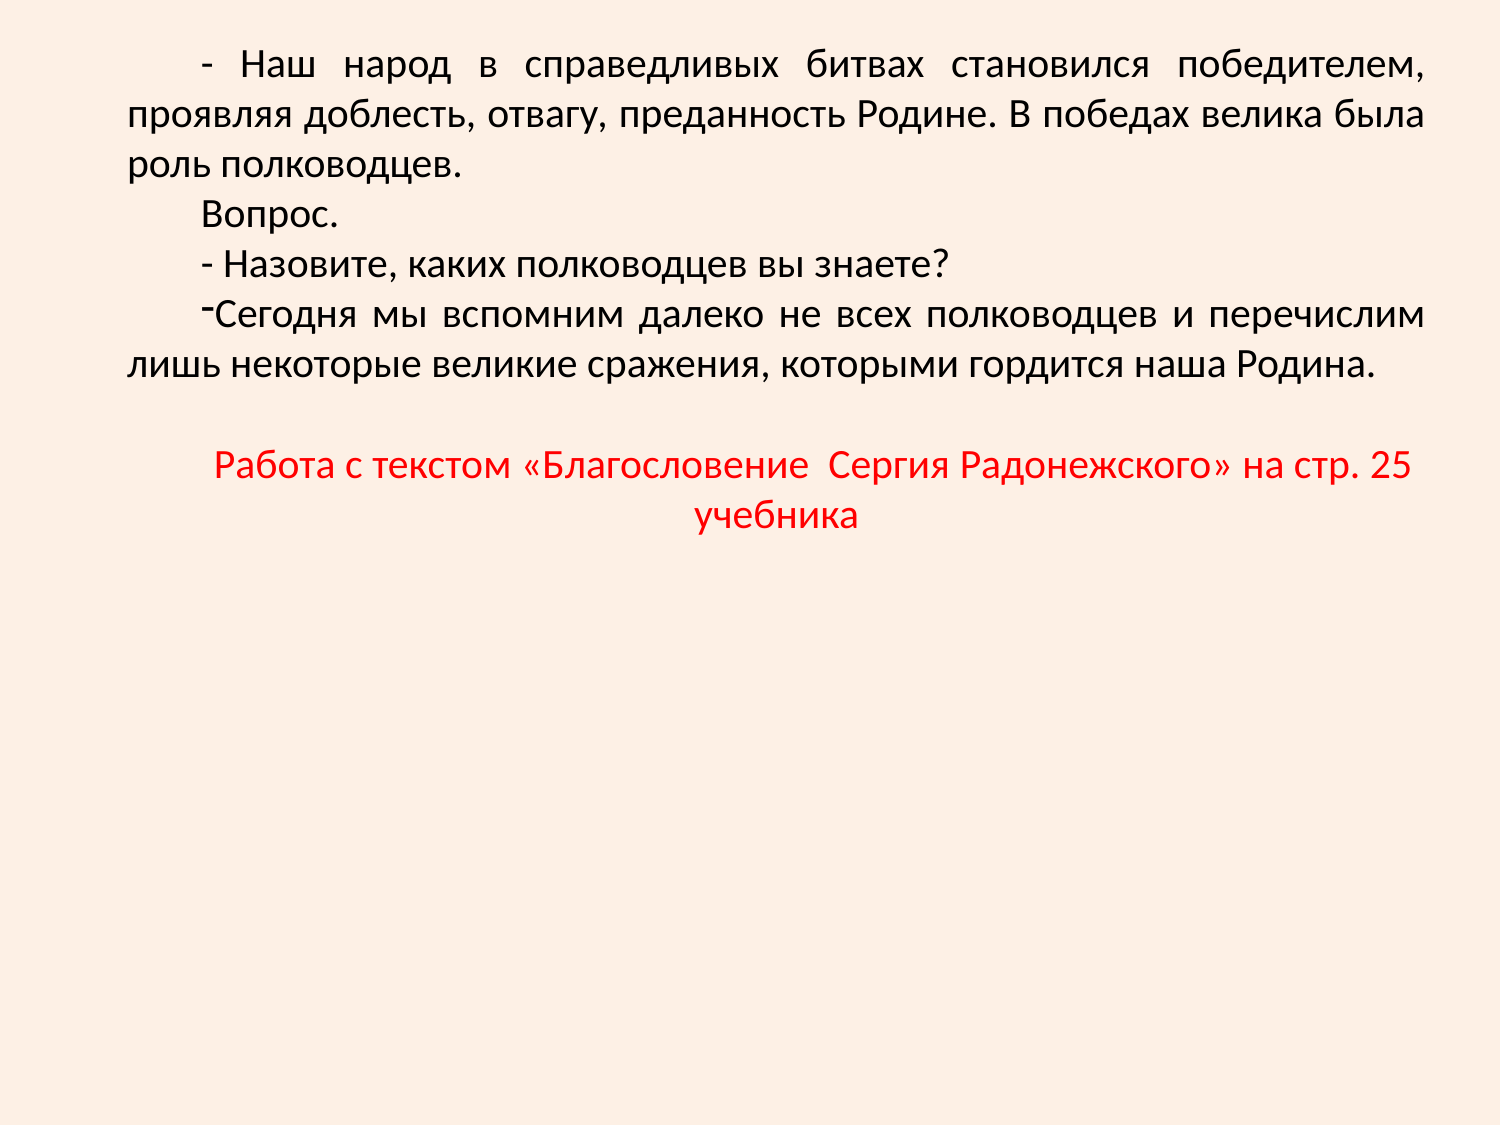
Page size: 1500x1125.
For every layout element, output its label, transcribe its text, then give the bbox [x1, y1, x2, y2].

text_box - Наш народ в справедливых битвах становился победителем, проявляя доблесть, отвагу, преданность Родине. В победах велика была роль полководцев. Вопрос. - Назовите, каких полководцев вы знаете? Сегодня мы вспомним далеко не всех полководцев и перечислим лишь некоторые великие сражения, которыми гордится наша Родина. Работа с текстом «Благословение Сергия Радонежского» на стр. 25 учебника [112, 28, 1441, 544]
